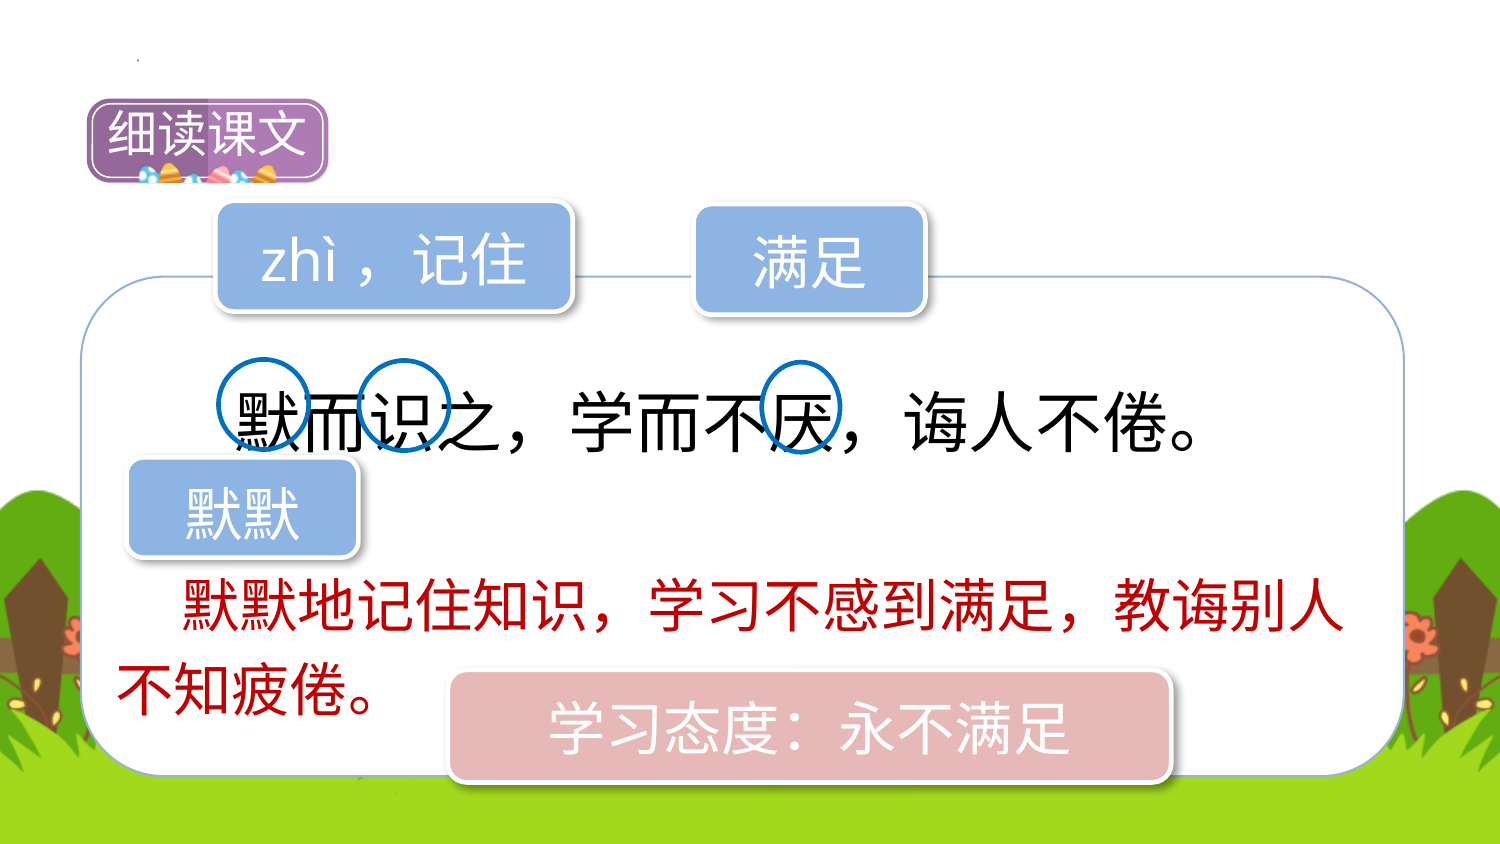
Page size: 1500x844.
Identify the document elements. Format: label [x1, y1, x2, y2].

text_box [126, 457, 359, 558]
text_box [80, 276, 1404, 777]
text_box [215, 200, 573, 312]
text_box [86, 94, 329, 183]
text_box [447, 669, 1172, 783]
picture [0, 95, 1500, 844]
text_box [693, 203, 926, 315]
